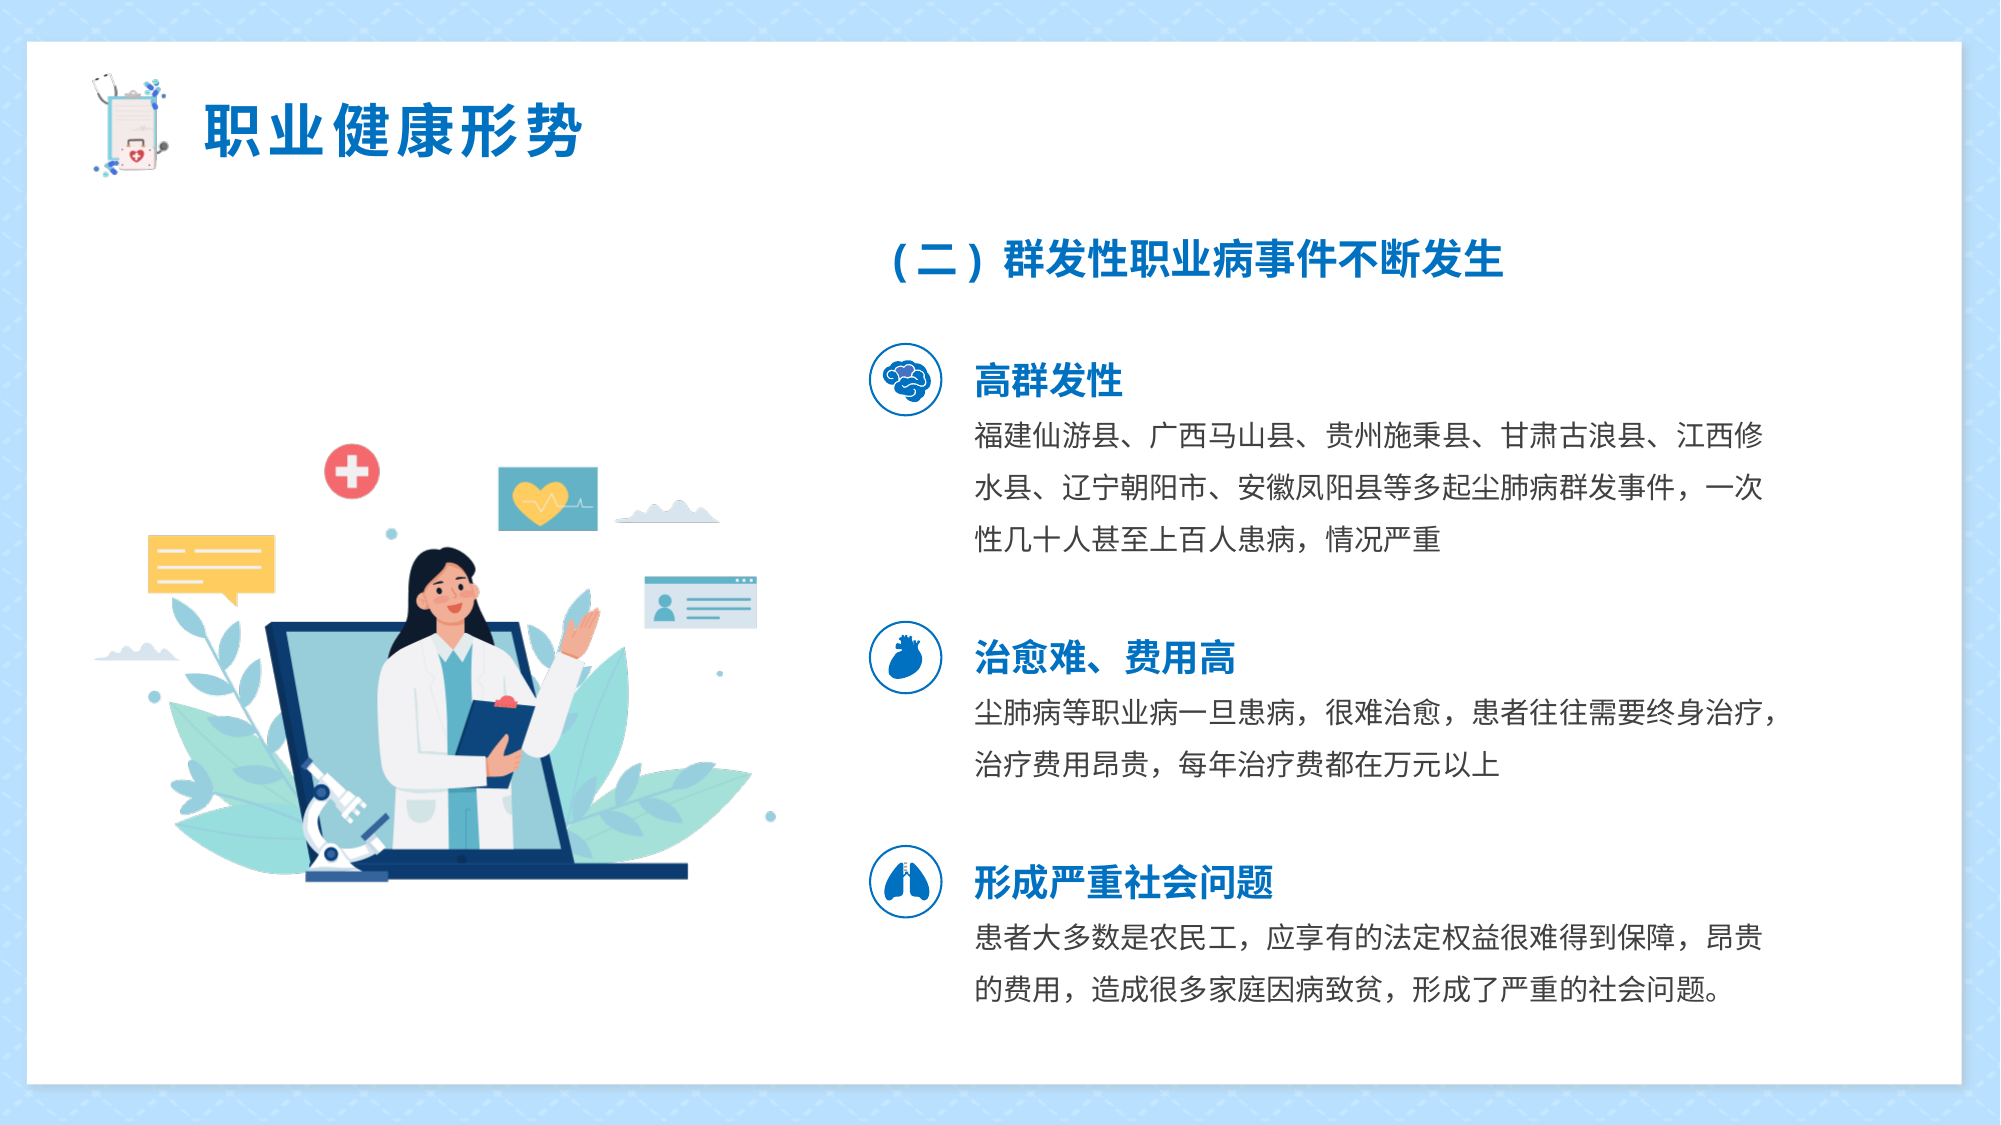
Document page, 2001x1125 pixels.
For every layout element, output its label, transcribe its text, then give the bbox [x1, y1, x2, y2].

picture [0, 0, 2000, 1125]
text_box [896, 343, 1798, 566]
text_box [66, 66, 606, 194]
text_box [870, 845, 1798, 1009]
text_box (二) 群发性职业病事件不断发生 [877, 225, 1653, 291]
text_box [896, 621, 1798, 784]
